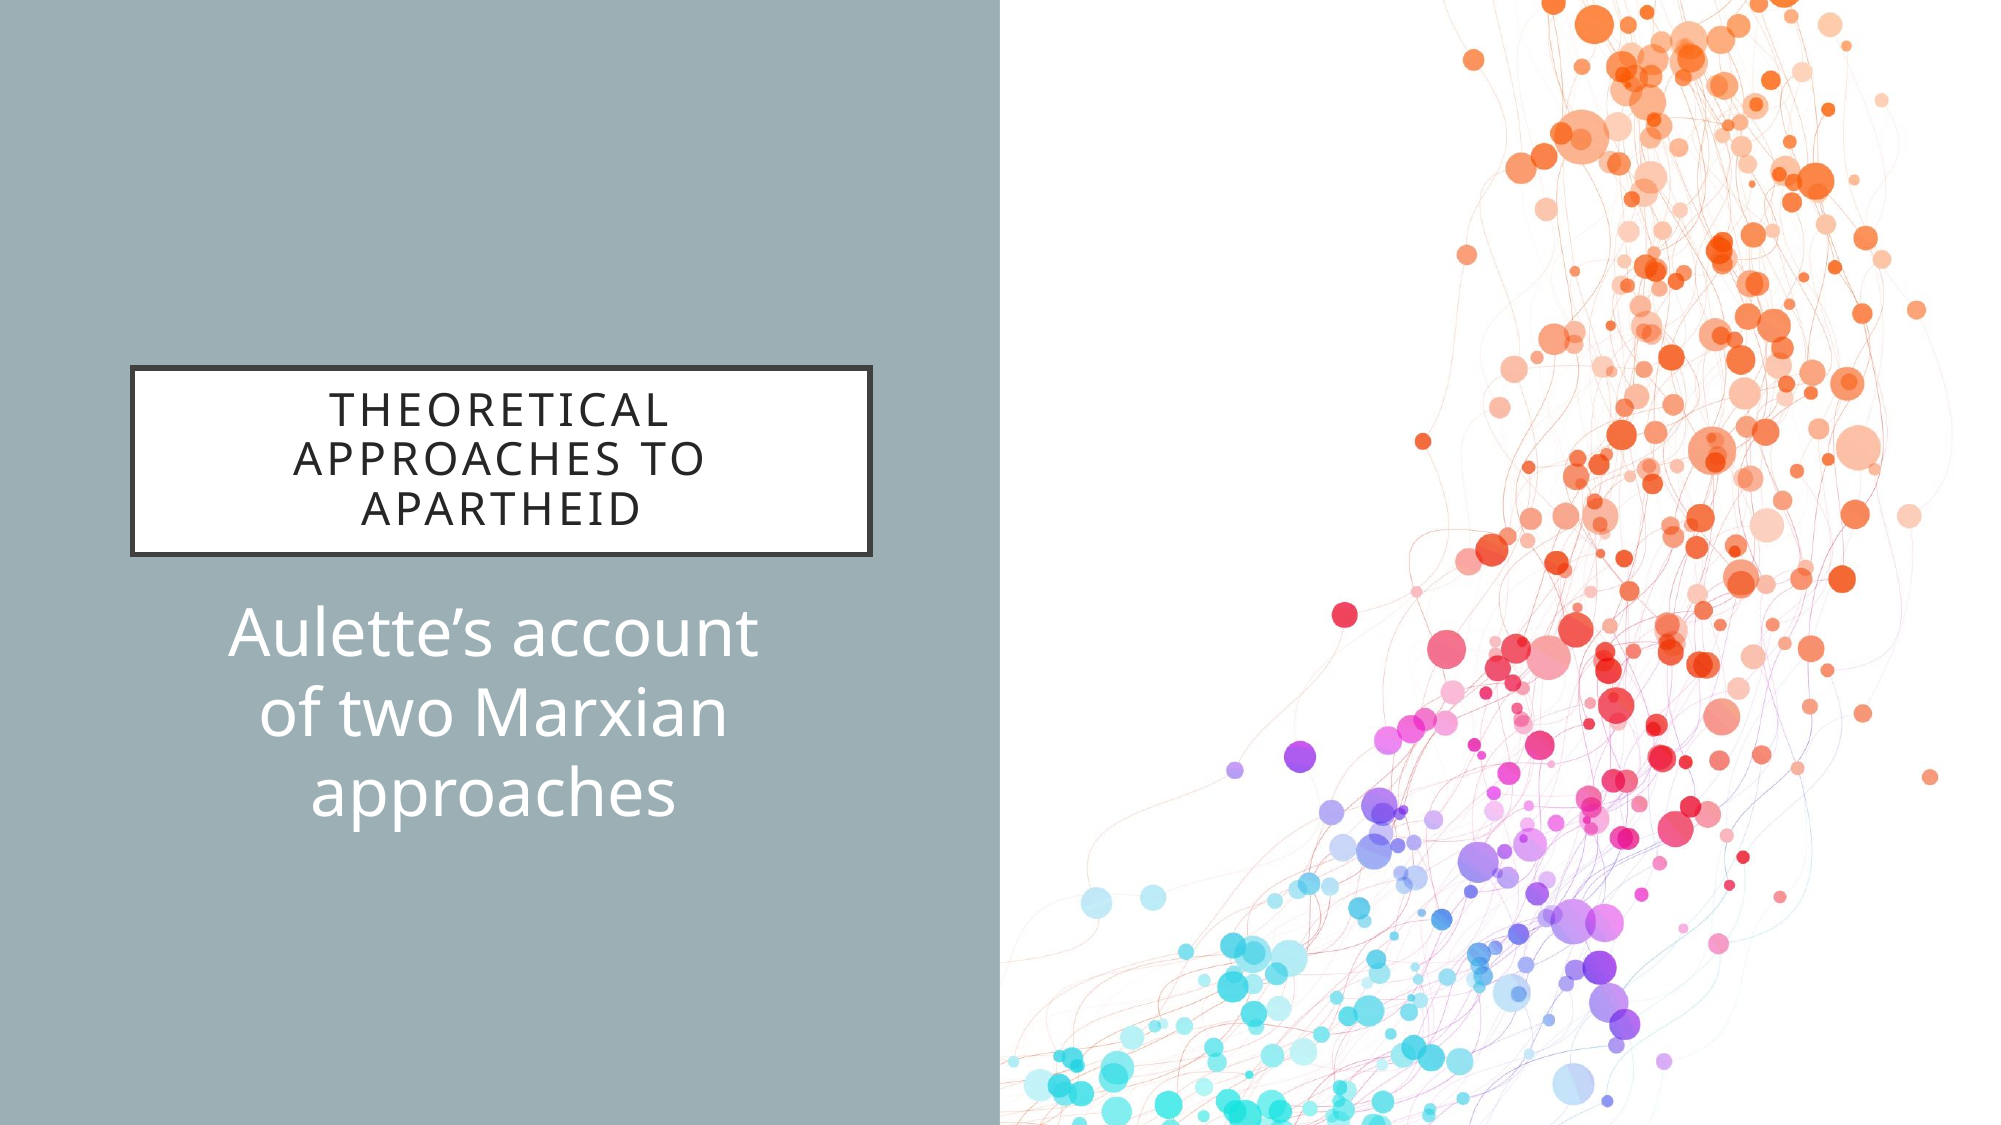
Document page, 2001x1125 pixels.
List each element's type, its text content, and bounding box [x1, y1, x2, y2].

list Aulette’s account of two Marxian approaches [183, 582, 806, 943]
picture [999, 0, 2001, 1125]
title Theoretical Approaches to Apartheid [130, 365, 873, 557]
